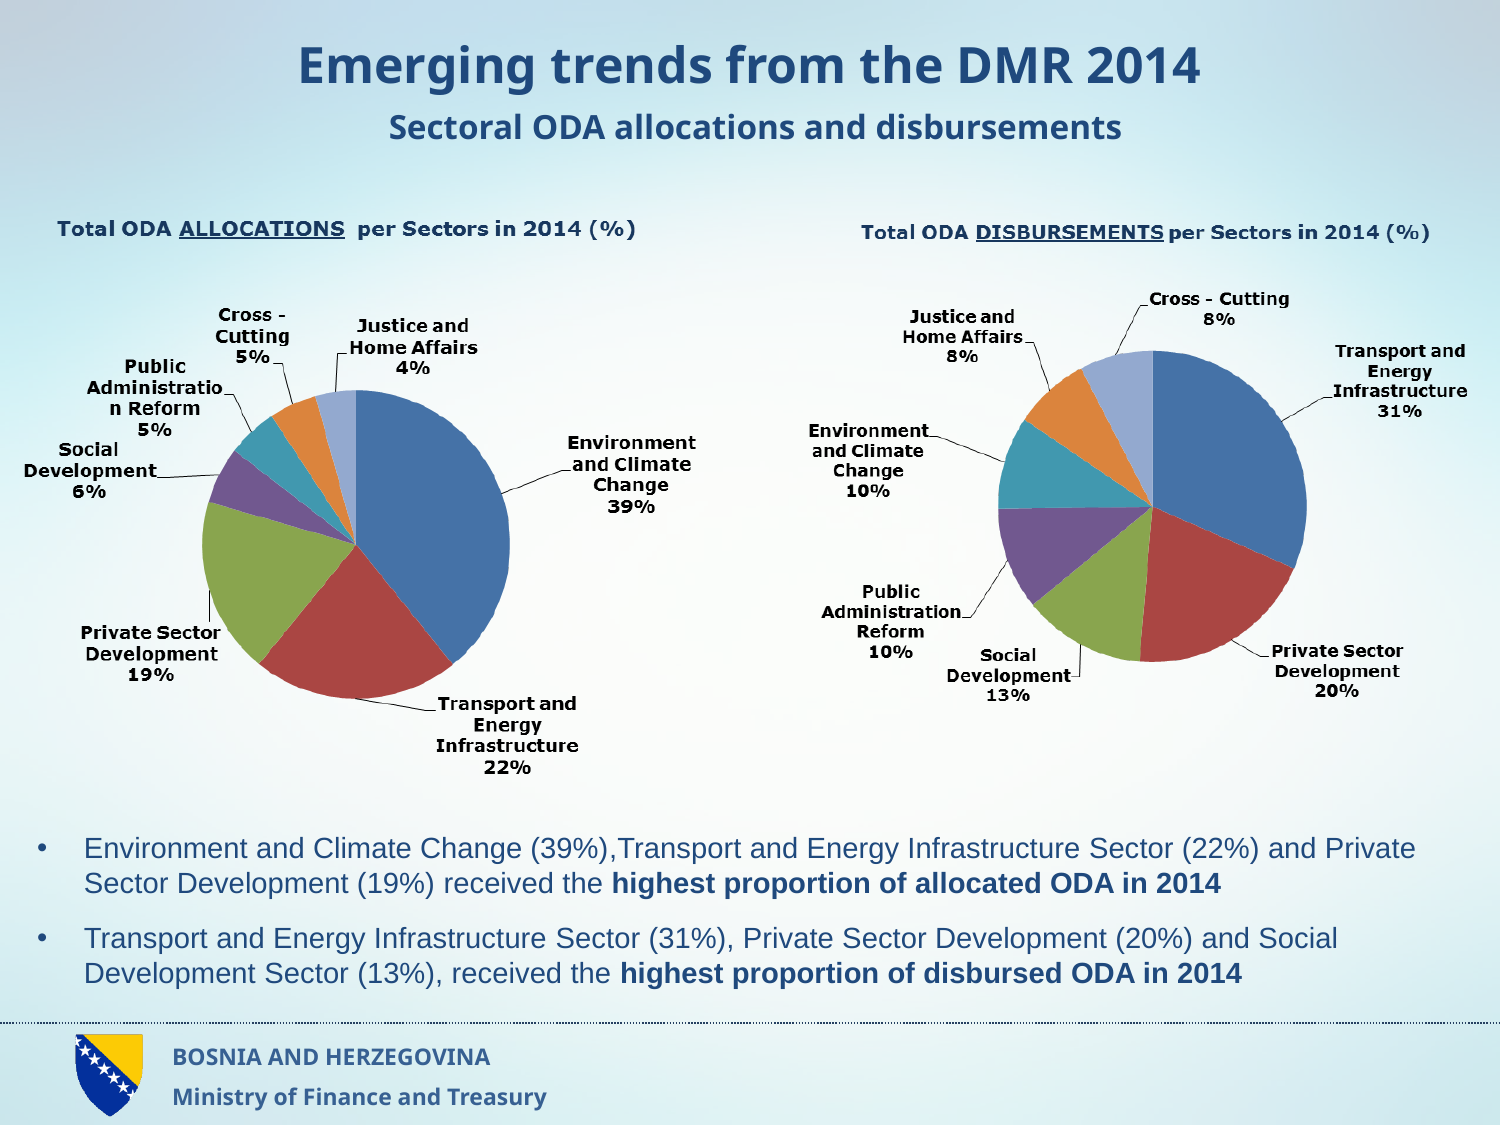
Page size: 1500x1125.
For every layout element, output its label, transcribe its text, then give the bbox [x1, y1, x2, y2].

picture [797, 207, 1475, 708]
text_box Environment and Climate Change (39%),Transport and Energy Infrastructure Sector (22%) and Private Sector Development (19%) received the highest proportion of allocated ODA in 2014 Transport and Energy Infrastructure Sector (31%), Private Sector Development (20%) and Social Development Sector (13%), received the highest proportion of disbursed ODA in 2014 [22, 822, 1500, 997]
picture [75, 1034, 143, 1117]
text_box Emerging trends from the DMR 2014 Sectoral ODA allocations and disbursements [29, 25, 1483, 226]
picture [0, 202, 748, 789]
text_box BOSNIA AND HERZEGOVINA Ministry of Finance and Treasury [157, 1034, 584, 1125]
